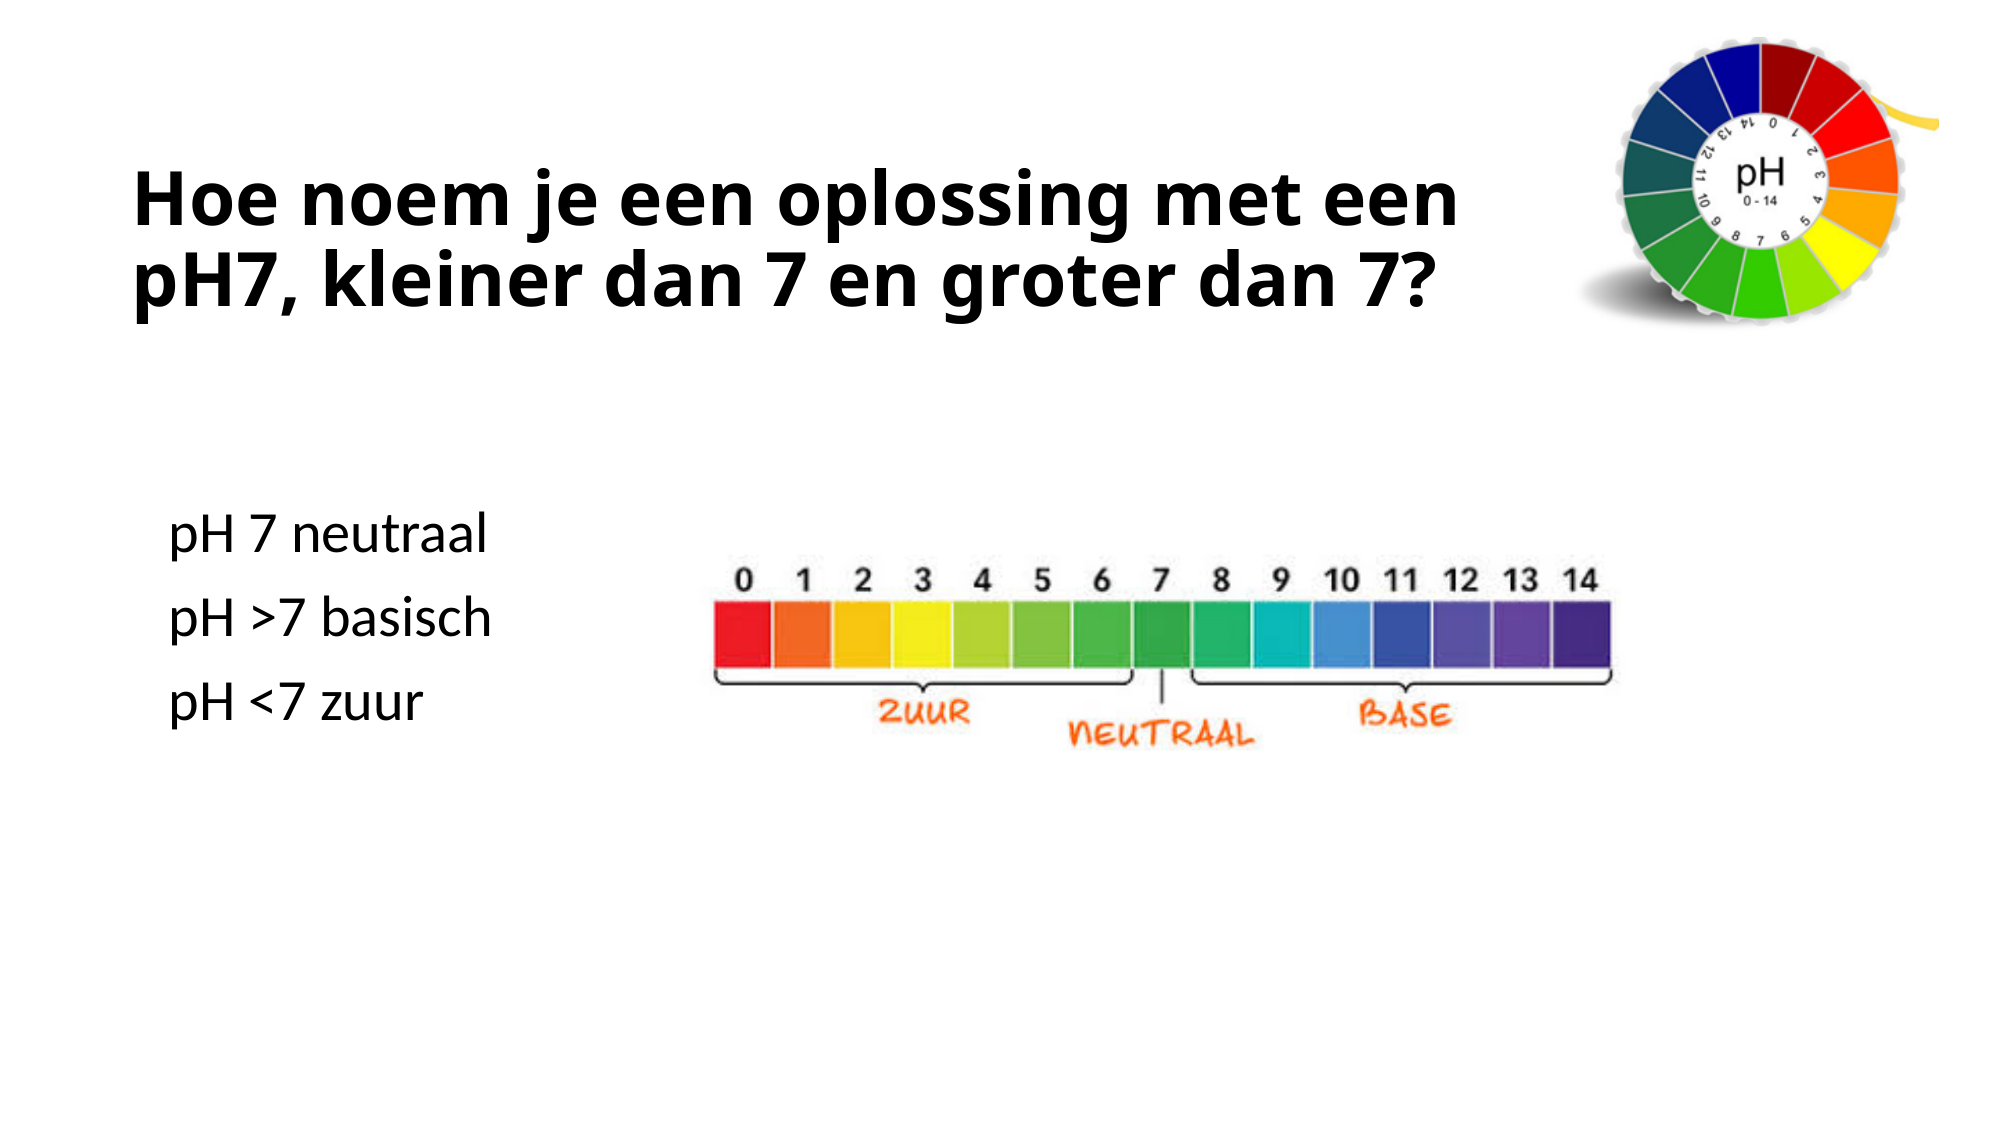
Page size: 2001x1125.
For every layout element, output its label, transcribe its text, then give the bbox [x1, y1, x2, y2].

picture [694, 539, 1635, 761]
picture [1571, 37, 1939, 333]
list pH 7 neutraal pH >7 basisch pH <7 zuur [153, 404, 1863, 1014]
title Hoe noem je een oplossing met een pH7, kleiner dan 7 en groter dan 7? [116, 132, 1842, 351]
